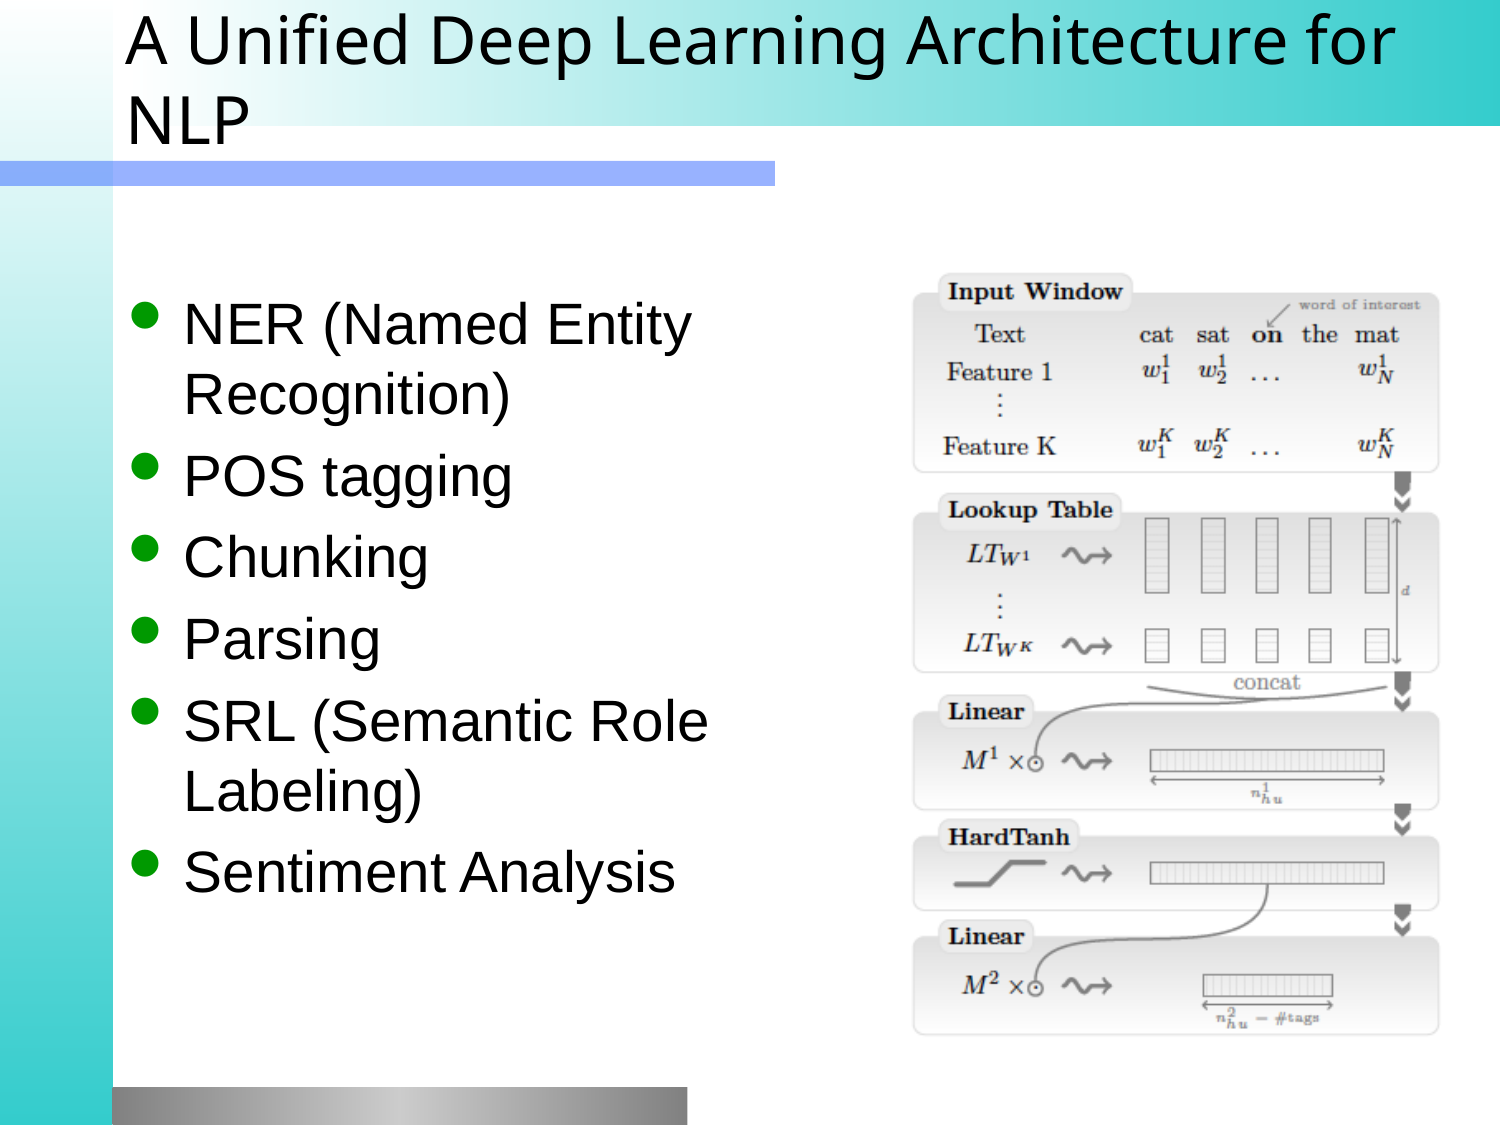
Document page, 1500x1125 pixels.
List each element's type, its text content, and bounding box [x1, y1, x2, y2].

picture [844, 255, 1456, 1048]
title A Unified Deep Learning Architecture for NLP [110, 0, 1500, 156]
list NER (Named Entity Recognition) POS tagging Chunking Parsing SRL (Semantic Role Labeling) Sentiment Analysis [112, 278, 928, 1073]
